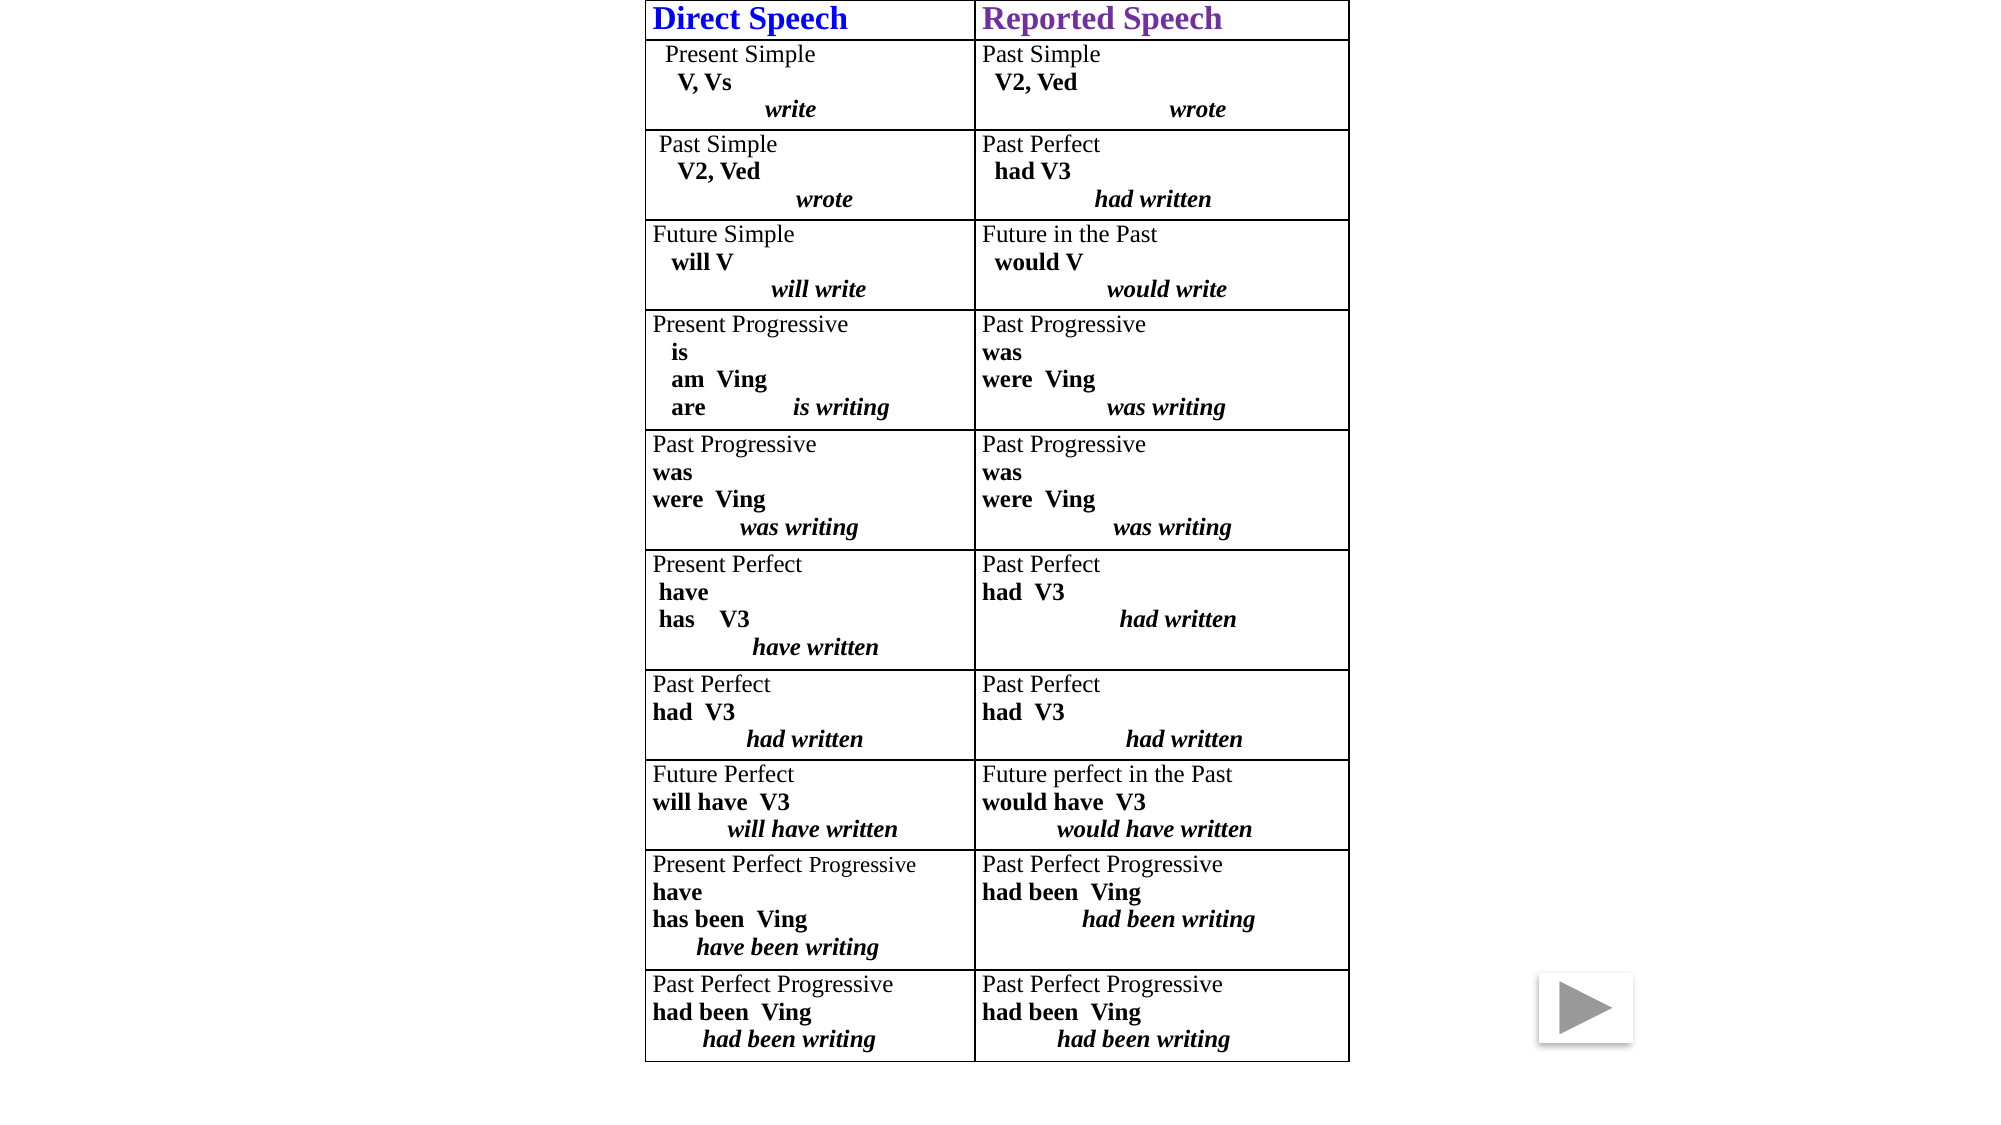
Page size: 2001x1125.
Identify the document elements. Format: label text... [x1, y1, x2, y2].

table_cell Past Simple V2, Ved wrote [976, 41, 1348, 129]
table_cell Past Progressive was were Ving was writing [646, 431, 974, 549]
table_cell Present Perfect have has V3 have written [646, 551, 974, 669]
table_cell Present Perfect Progressive have has been Ving have been writing [646, 851, 974, 969]
table_cell Past Progressive was were Ving was writing [976, 431, 1348, 549]
table_cell Past Perfect Progressive had been Ving had been writing [976, 971, 1348, 1061]
table_cell Present Simple V, Vs write [646, 41, 974, 129]
table_cell Past Perfect Progressive had been Ving had been writing [646, 971, 974, 1061]
table_cell Past Perfect Progressive had been Ving had been writing [976, 851, 1348, 969]
table_cell Past Perfect had V3 had written [976, 131, 1348, 219]
table_cell Past Perfect had V3 had written [646, 671, 974, 759]
table_cell Future Perfect will have V3 will have written [646, 761, 974, 849]
table_cell Past Perfect had V3 had written [976, 671, 1348, 759]
table_cell Past Simple V2, Ved wrote [646, 131, 974, 219]
text_box [1538, 972, 1634, 1044]
table_cell Future Simple will V will write [646, 221, 974, 309]
table_cell Present Progressive is am Ving are is writing [646, 311, 974, 429]
table_cell Past Progressive was were Ving was writing [976, 311, 1348, 429]
table_cell Future in the Past would V would write [976, 221, 1348, 309]
table_header Reported Speech [976, 1, 1348, 39]
table_cell Past Perfect had V3 had written [976, 551, 1348, 669]
table_header Direct Speech [646, 1, 974, 39]
table_cell Future perfect in the Past would have V3 would have written [976, 761, 1348, 849]
